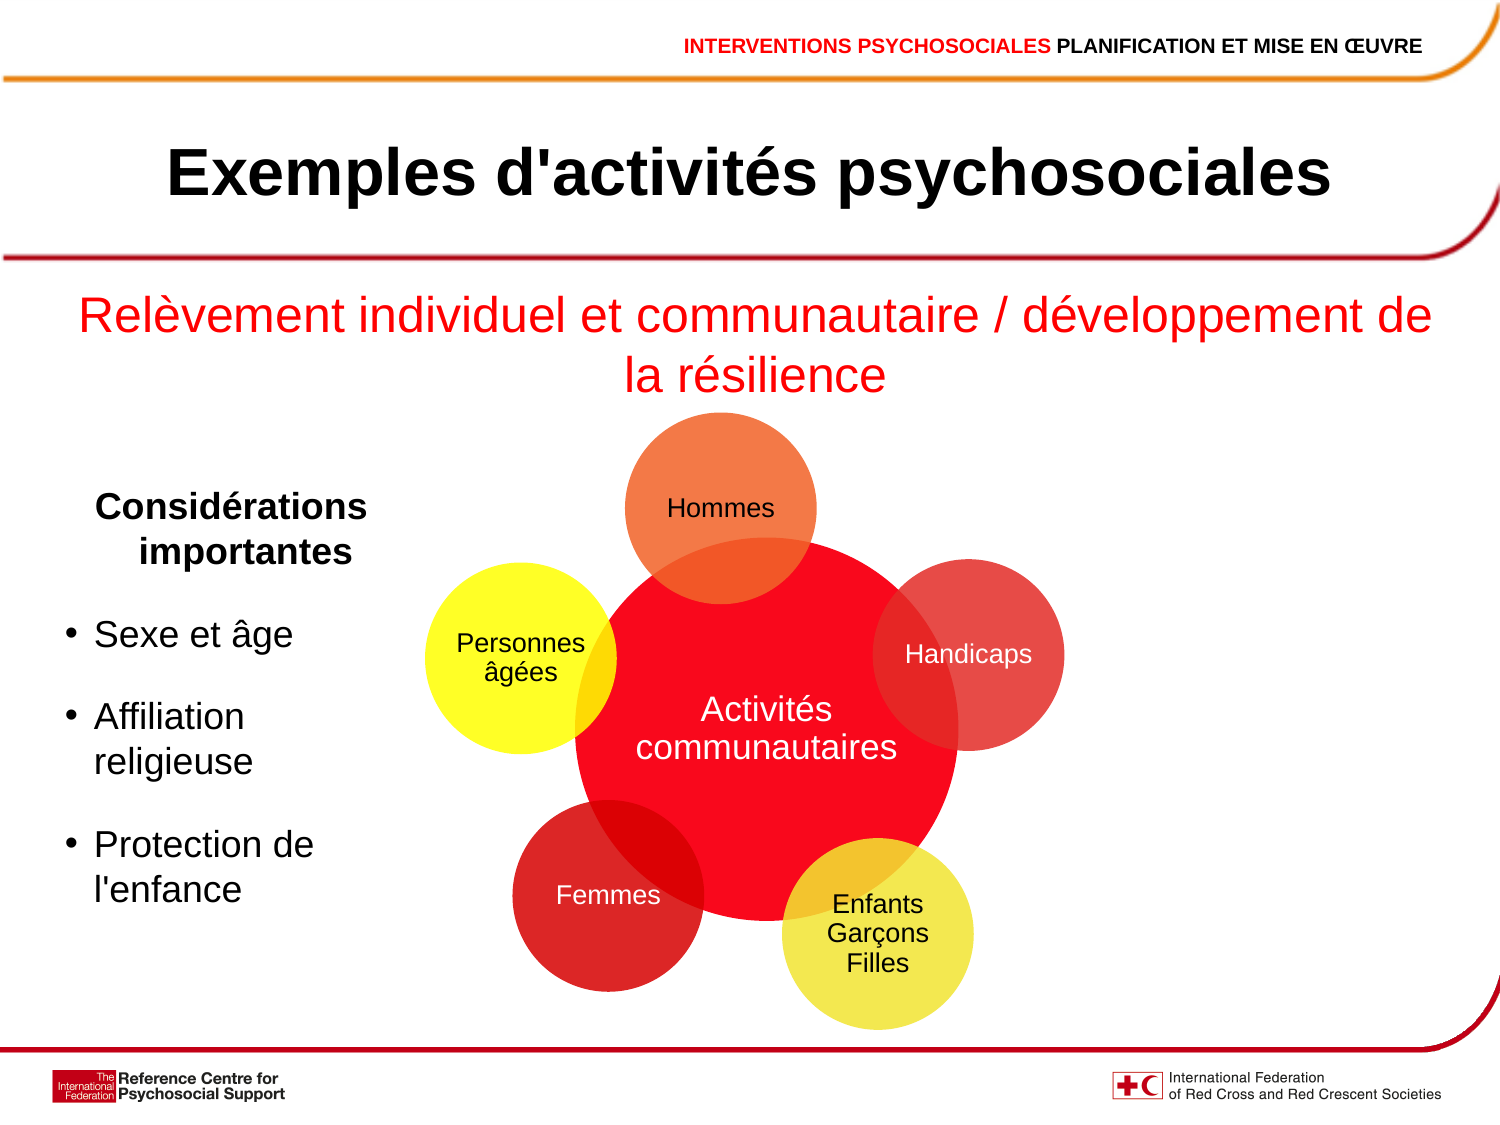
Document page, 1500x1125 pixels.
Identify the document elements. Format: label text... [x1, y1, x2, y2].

picture [0, 974, 1500, 1125]
text_box Relèvement individuel et communautaire / développement de la résilience [49, 274, 1463, 410]
picture [0, 0, 1500, 265]
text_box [37, 374, 1426, 1042]
